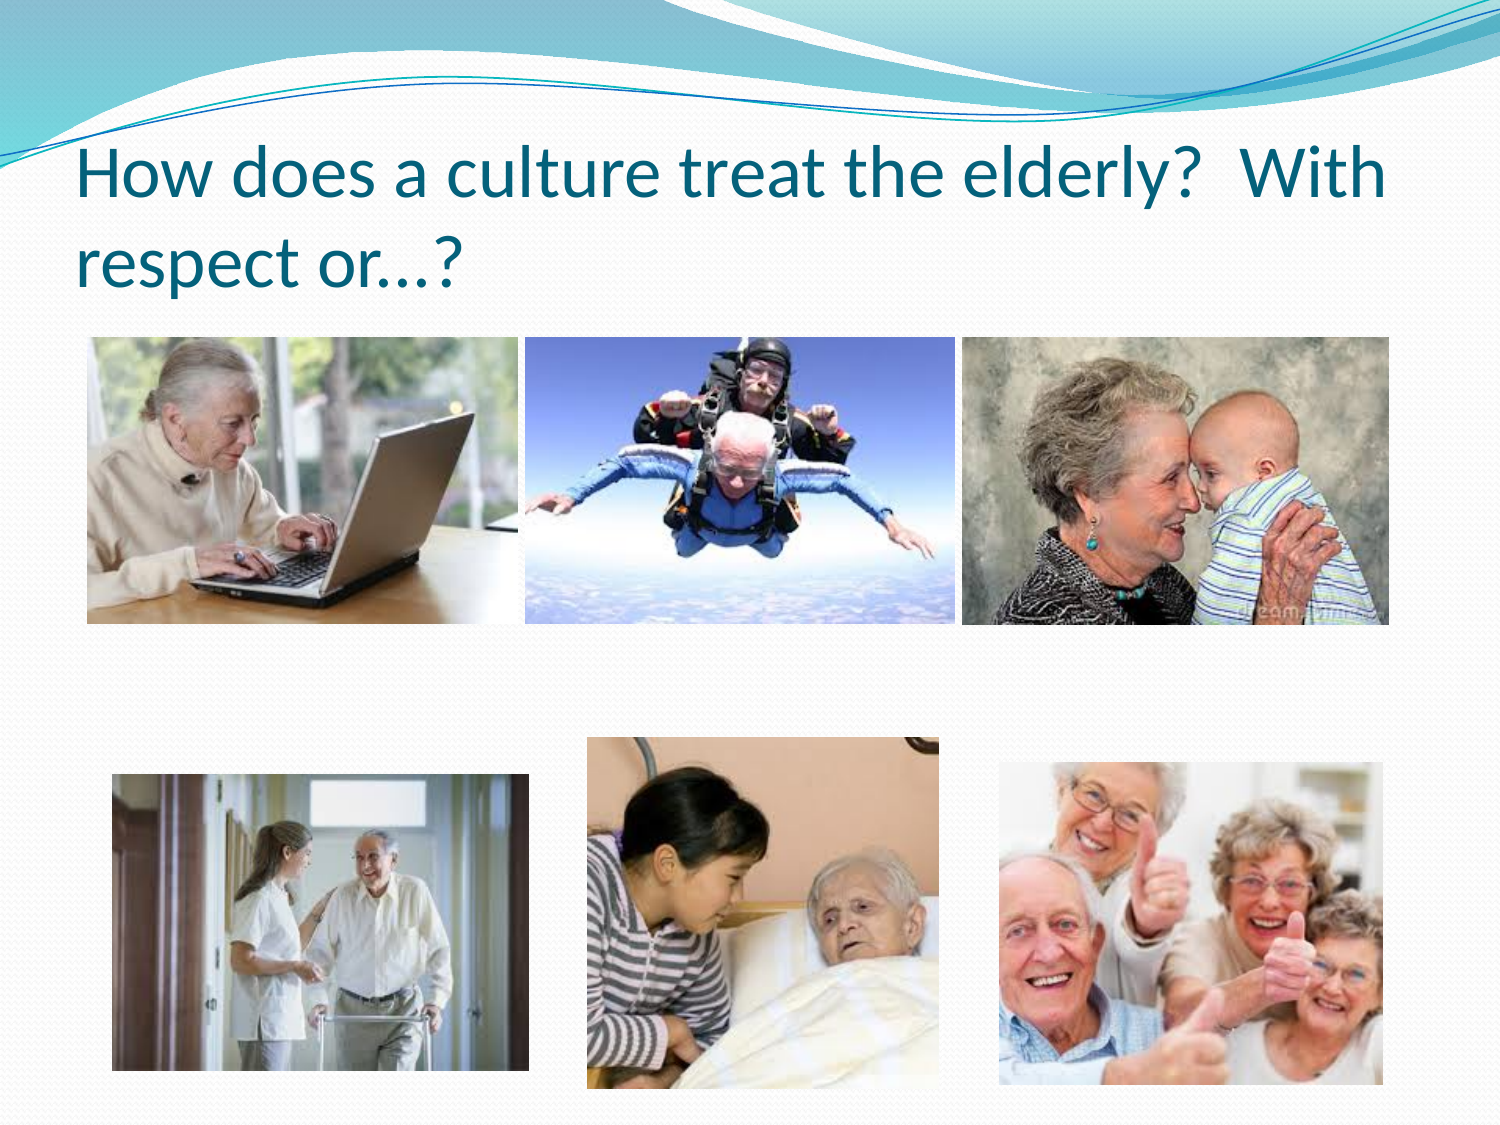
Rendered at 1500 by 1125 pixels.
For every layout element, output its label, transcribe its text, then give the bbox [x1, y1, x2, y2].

picture [999, 762, 1383, 1085]
title How does a culture treat the elderly? With respect or...? [75, 115, 1425, 303]
picture [87, 337, 518, 624]
picture [962, 337, 1390, 626]
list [524, 337, 955, 624]
picture [587, 737, 940, 1090]
picture [112, 774, 529, 1071]
